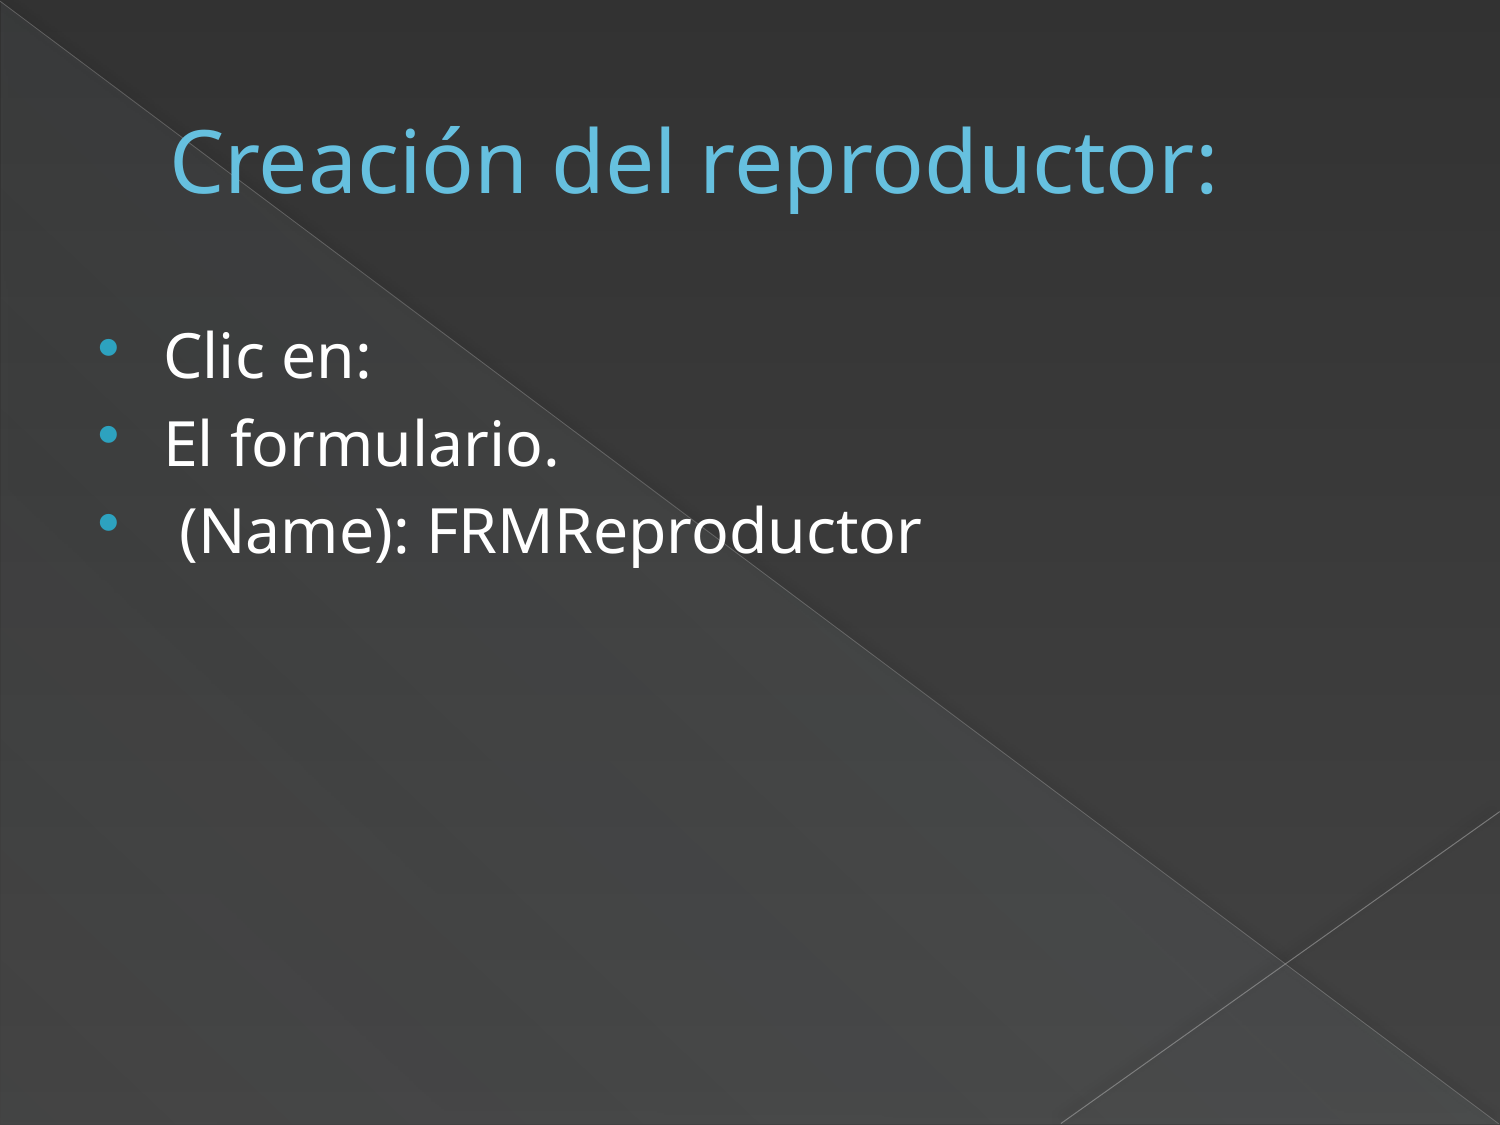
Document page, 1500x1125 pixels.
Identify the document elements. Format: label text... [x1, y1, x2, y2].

title Creación del reproductor: [75, 43, 1425, 274]
list Clic en: El formulario. (Name): FRMReproductor [75, 308, 1425, 1059]
